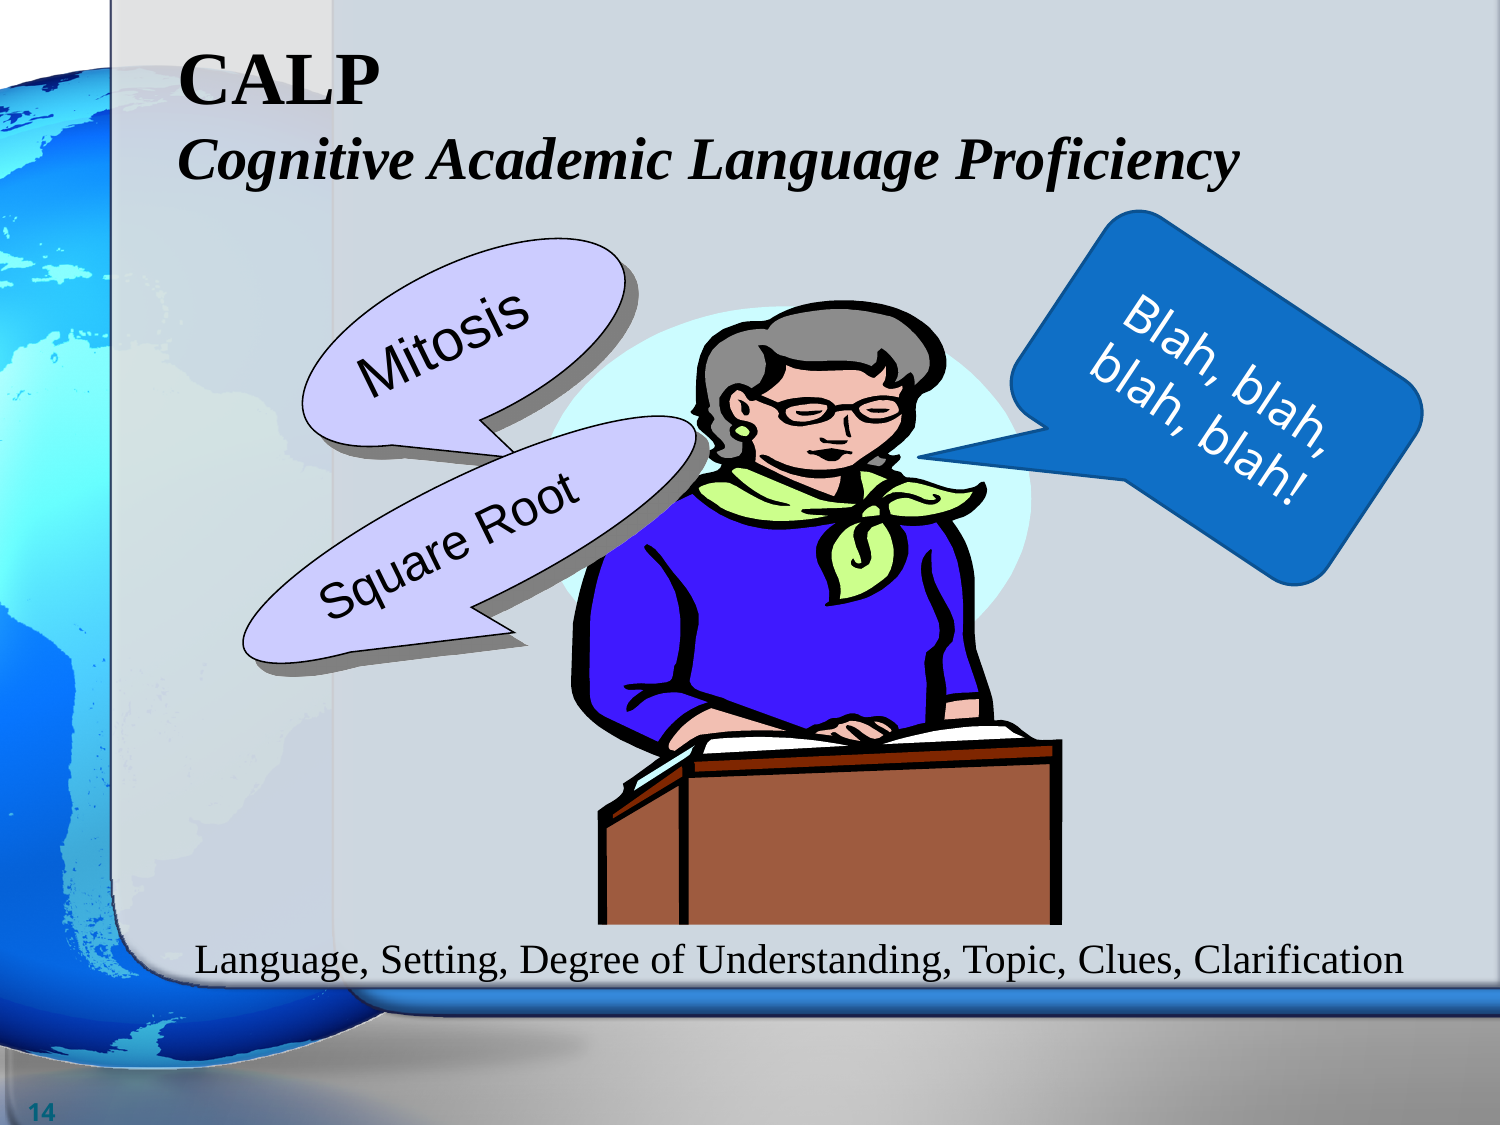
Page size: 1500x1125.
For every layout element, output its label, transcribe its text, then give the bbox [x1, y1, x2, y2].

text_box Square Root [243, 446, 529, 664]
title CALP Cognitive Academic Language Proficiency [162, 32, 1500, 196]
slide_number 14 [12, 1088, 363, 1125]
text_box Language, Setting, Degree of Understanding, Topic, Clues, Clarification [162, 924, 1438, 990]
text_box Blah, blah, blah, blah! [1062, 209, 1424, 587]
text_box Mitosis [302, 238, 626, 457]
picture [0, 0, 1500, 1125]
